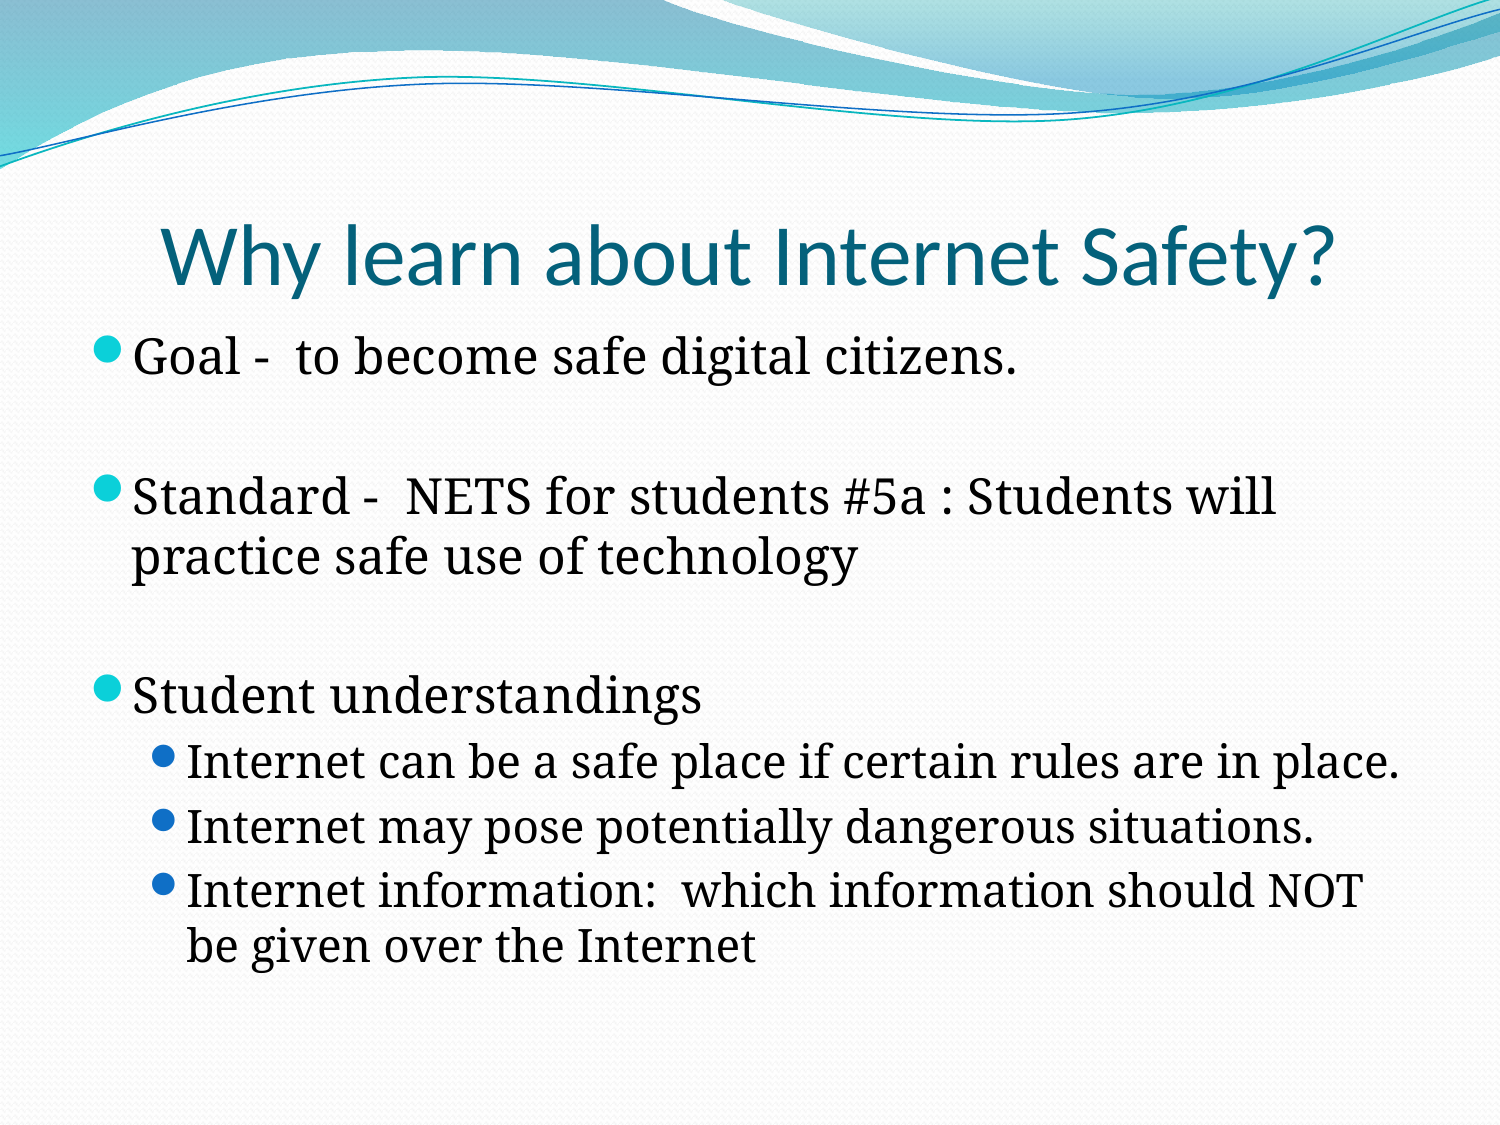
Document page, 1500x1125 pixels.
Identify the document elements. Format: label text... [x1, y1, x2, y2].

title Why learn about Internet Safety? [75, 115, 1425, 303]
list Goal - to become safe digital citizens. Standard - NETS for students #5a : Students will practice safe use of technology Student understandings Internet can be a safe place if certain rules are in place. Internet may pose potentially dangerous situations. Internet information: which information should NOT be given over the Internet [75, 317, 1425, 1038]
